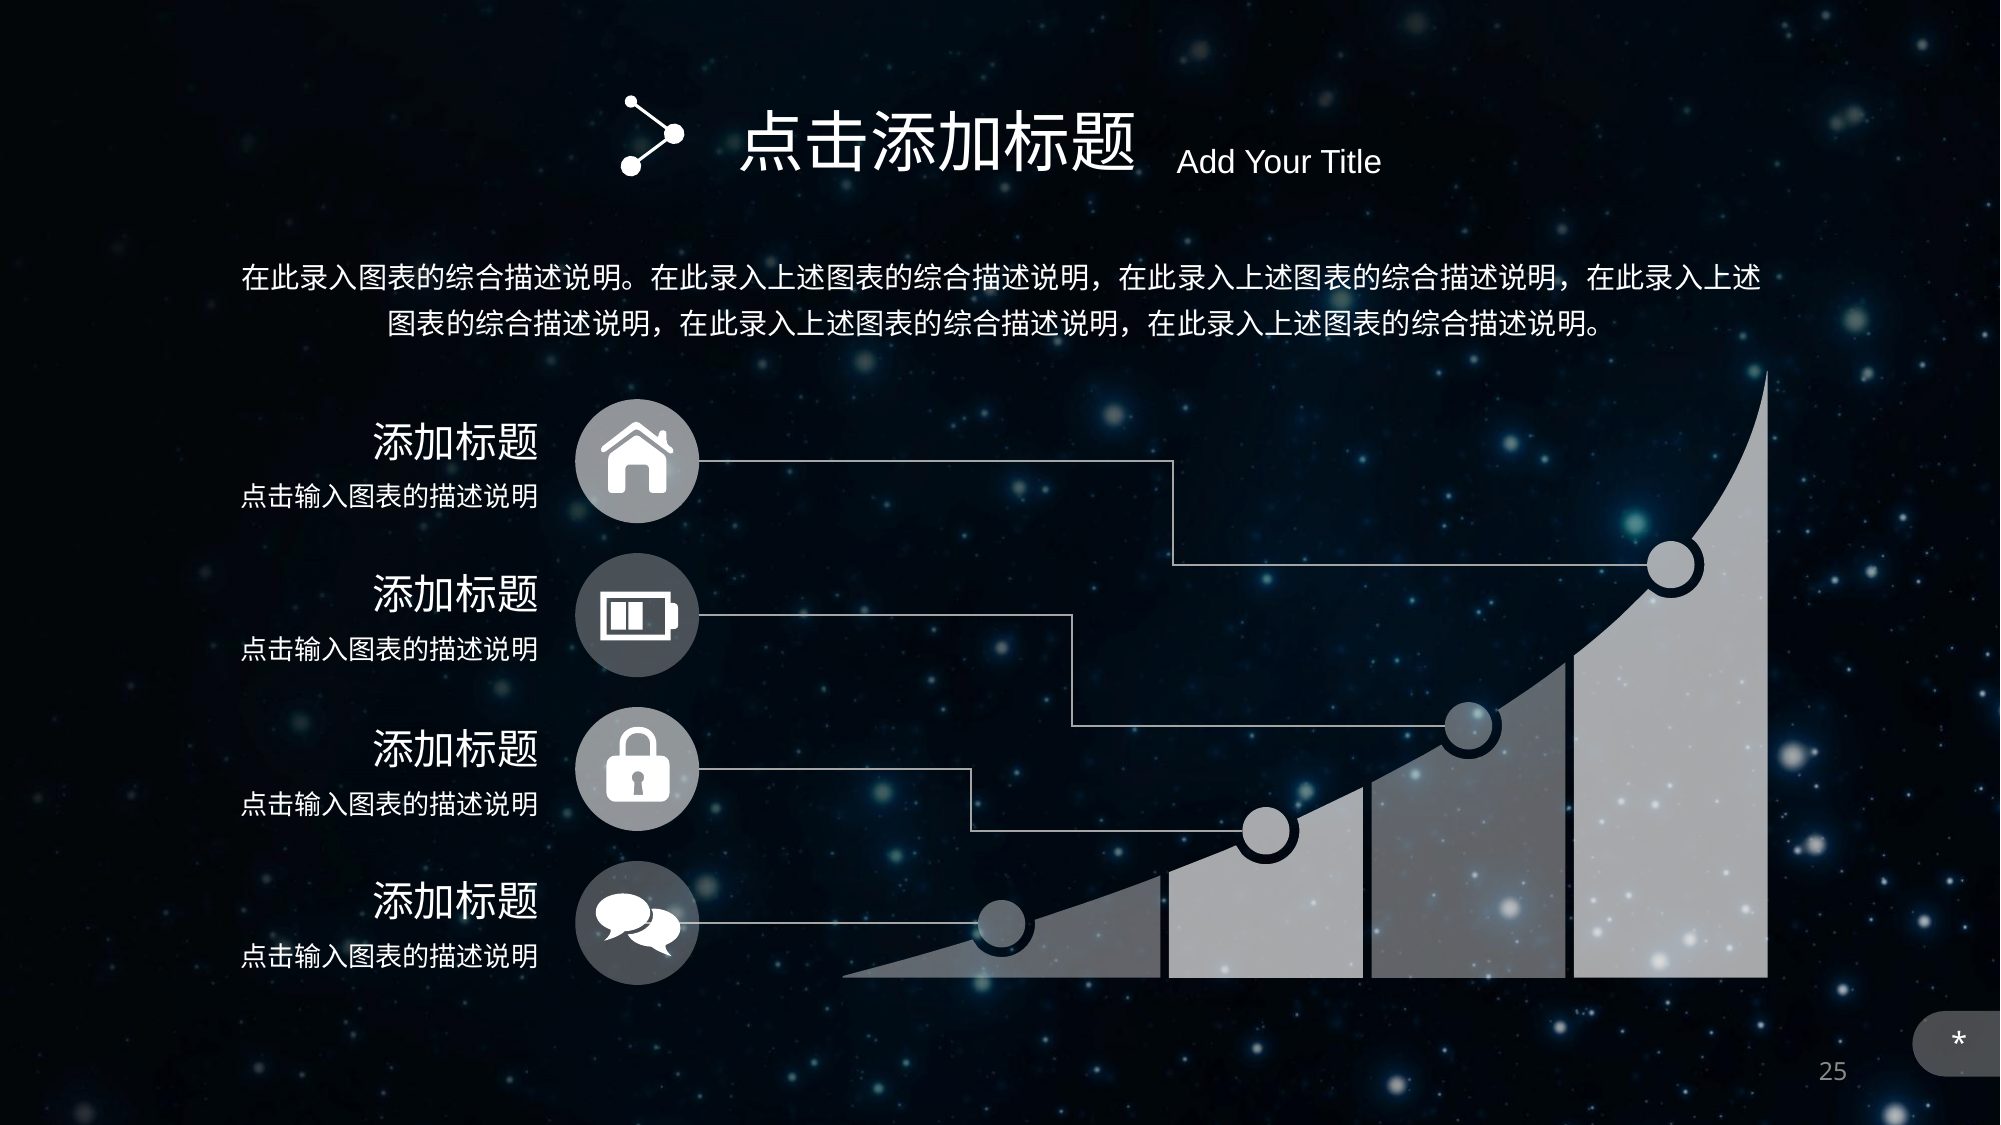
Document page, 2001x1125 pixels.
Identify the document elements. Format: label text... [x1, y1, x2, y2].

text_box 在此录入图表的综合描述说明。在此录入上述图表的综合描述说明，在此录入上述图表的综合描述说明，在此录入上述图表的综合描述说明，在此录入上述图表的综合描述说明，在此录入上述图表的综合描述说明。 [213, 241, 1790, 348]
text_box [1573, 370, 1768, 978]
text_box 点击输入图表的描述说明 [225, 931, 553, 979]
text_box [1444, 702, 1493, 750]
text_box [575, 553, 1445, 726]
text_box [1242, 807, 1290, 855]
text_box 添加标题 [356, 715, 554, 781]
text_box 添加标题 [356, 560, 554, 626]
text_box 点击输入图表的描述说明 [225, 624, 553, 672]
text_box 点击输入图表的描述说明 [225, 472, 553, 520]
text_box Add Your Title [1161, 132, 1541, 188]
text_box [575, 726, 1243, 831]
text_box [575, 860, 978, 985]
text_box * [1925, 1018, 2000, 1065]
text_box [978, 875, 1161, 978]
text_box [1647, 541, 1695, 589]
text_box [978, 900, 1026, 948]
text_box [1912, 1010, 2000, 1077]
slide_number 25 [1412, 1042, 1863, 1103]
text_box 添加标题 [356, 867, 554, 933]
text_box [1371, 662, 1566, 978]
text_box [630, 101, 675, 167]
text_box [1168, 787, 1363, 978]
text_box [575, 399, 1648, 565]
text_box 点击添加标题 [722, 92, 1153, 188]
picture [0, 0, 2000, 1125]
text_box 点击输入图表的描述说明 [225, 779, 553, 828]
text_box 添加标题 [356, 408, 554, 474]
